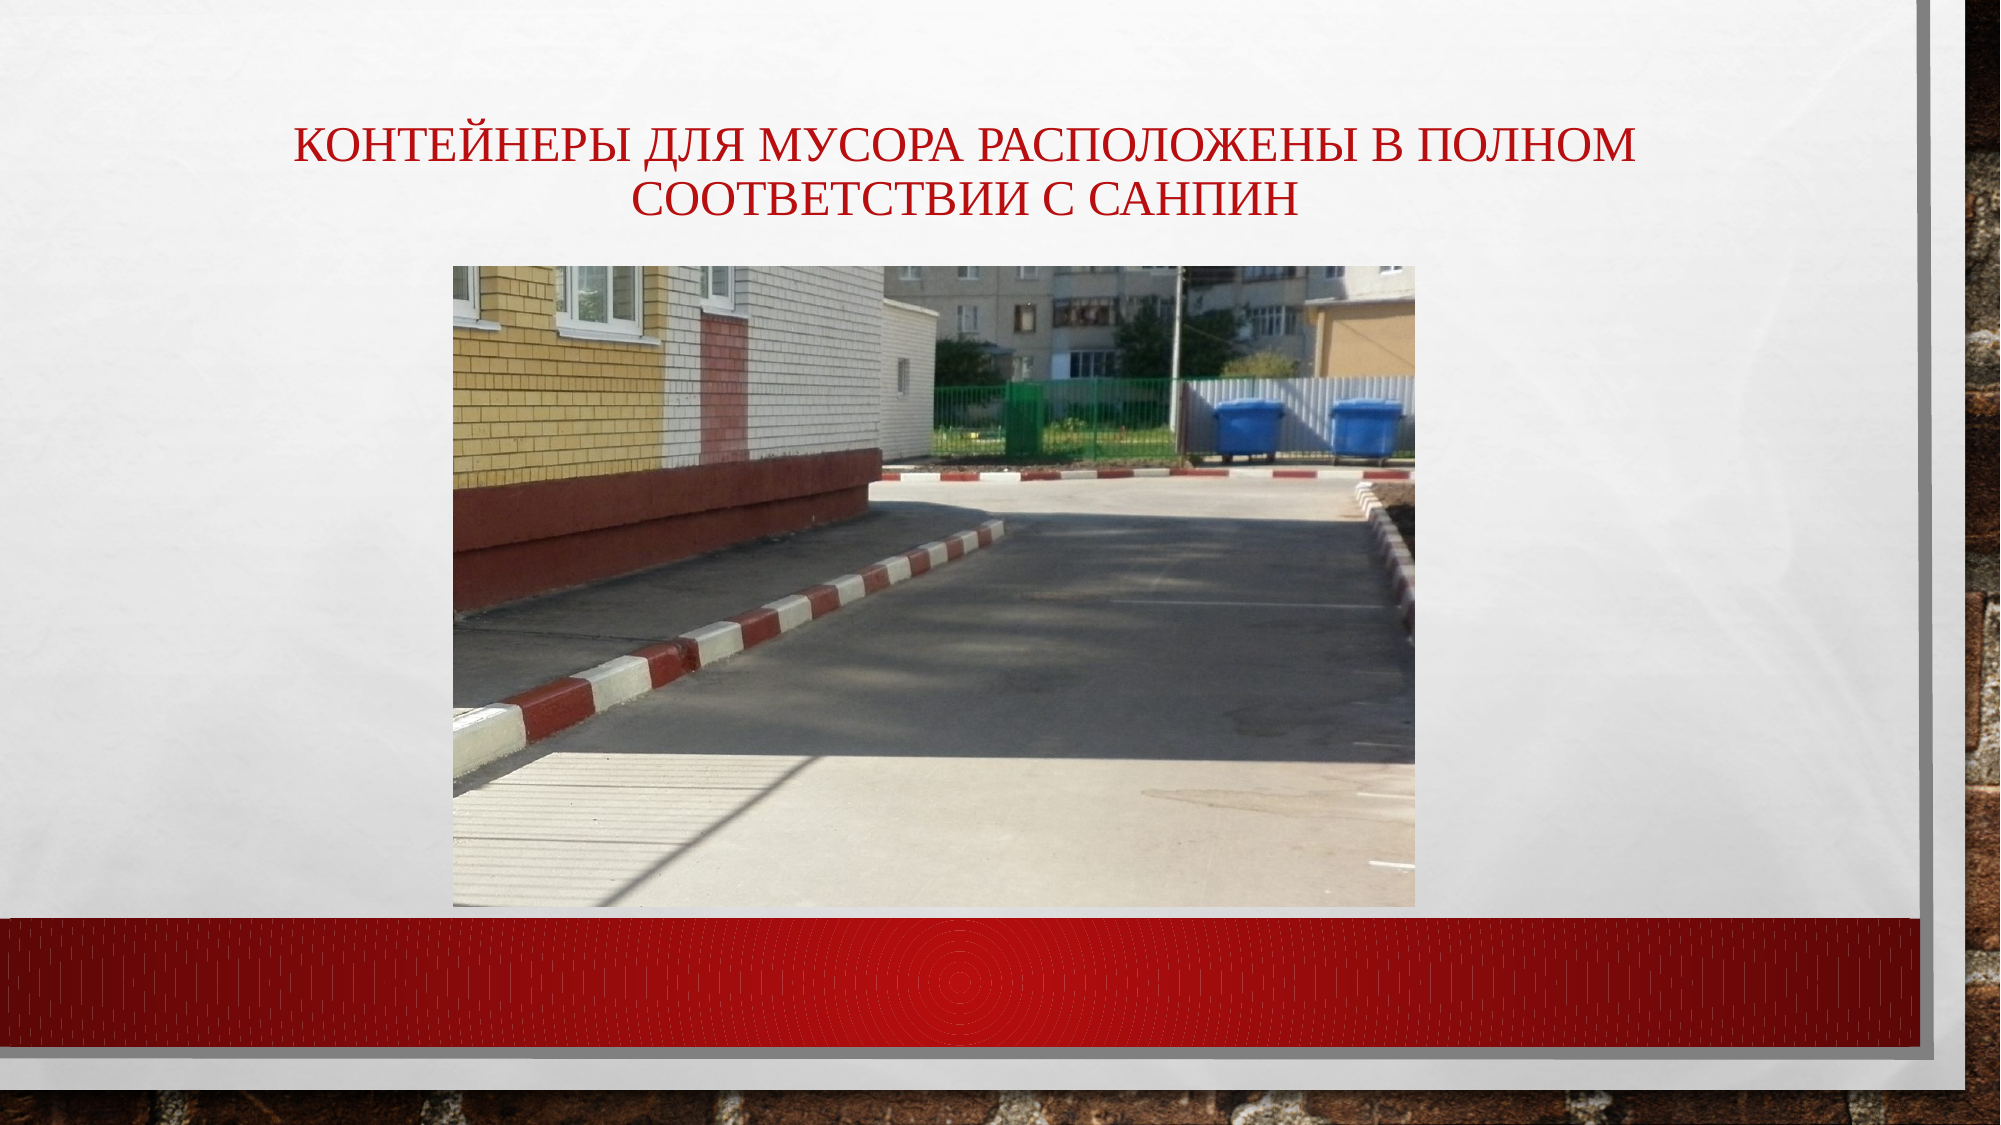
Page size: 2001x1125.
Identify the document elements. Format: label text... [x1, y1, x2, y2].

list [452, 266, 1415, 907]
picture [0, 0, 2000, 1125]
title контейнеры для мусора расположены в полном соответствии с СанПиН [112, 77, 1818, 267]
